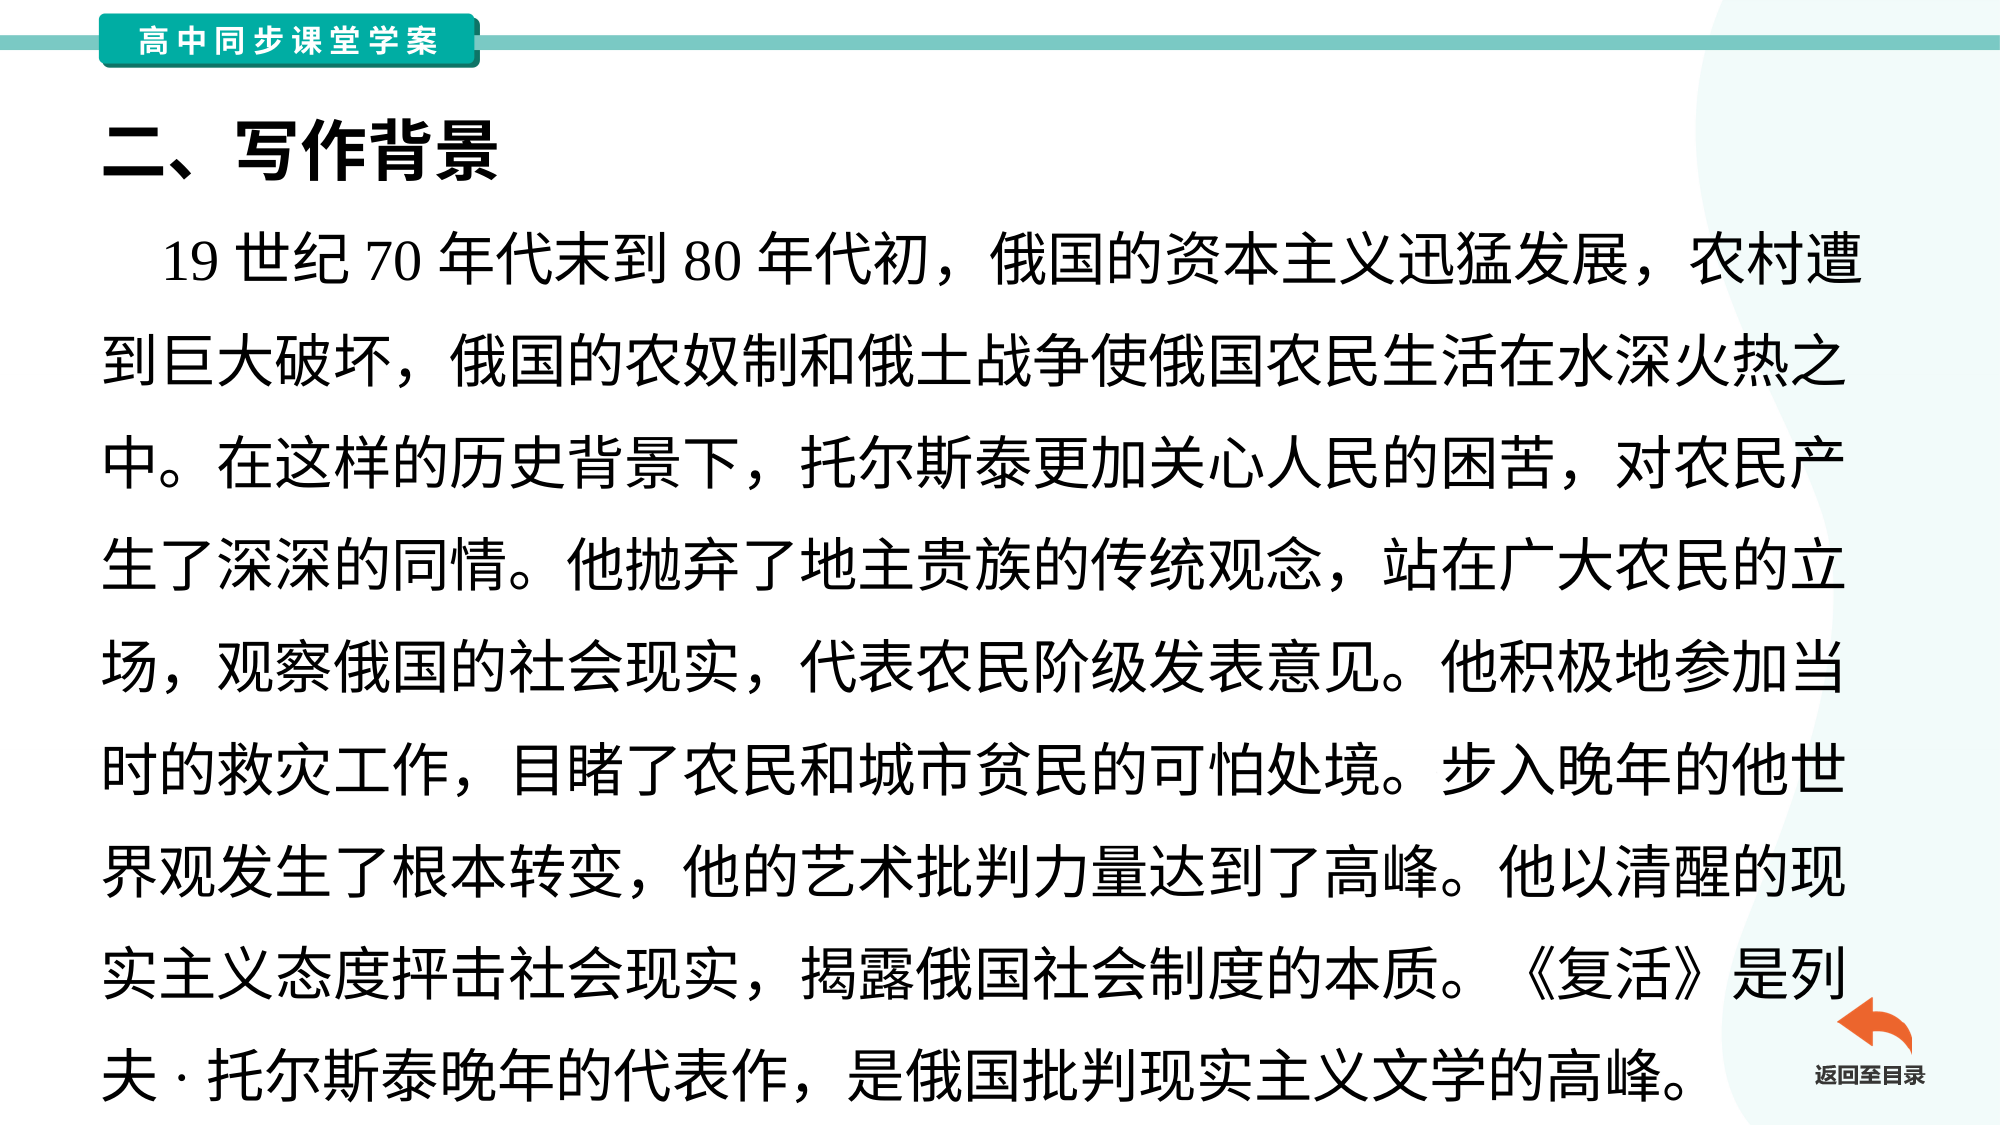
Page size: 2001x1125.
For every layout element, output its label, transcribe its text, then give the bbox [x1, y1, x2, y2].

text_box 19世纪70年代末到80年代初，俄国的资本主义迅猛发展，农村遭 到巨大破坏，俄国的农奴制和俄土战争使俄国农民生活在水深火热之 中。在这样的历史背景下，托尔斯泰更加关心人民的困苦，对农民产 生了深深的同情。他抛弃了地主贵族的传统观念，站在广大农民的立 场，观察俄国的社会现实，代表农民阶级发表意见。他积极地参加当 时的救灾工作，目睹了农民和城市贫民的可怕处境。步入晚年的他世 界观发生了根本转变，他的艺术批判力量达到了高峰。他以清醒的现 实主义态度抨击社会现实，揭露俄国社会制度的本质。《复活》是列 夫·托尔斯泰晚年的代表作，是俄国批判现实主义文学的高峰。 [100, 190, 1899, 1109]
picture [0, 0, 2000, 1125]
text_box 二、写作背景 [100, 76, 1899, 190]
